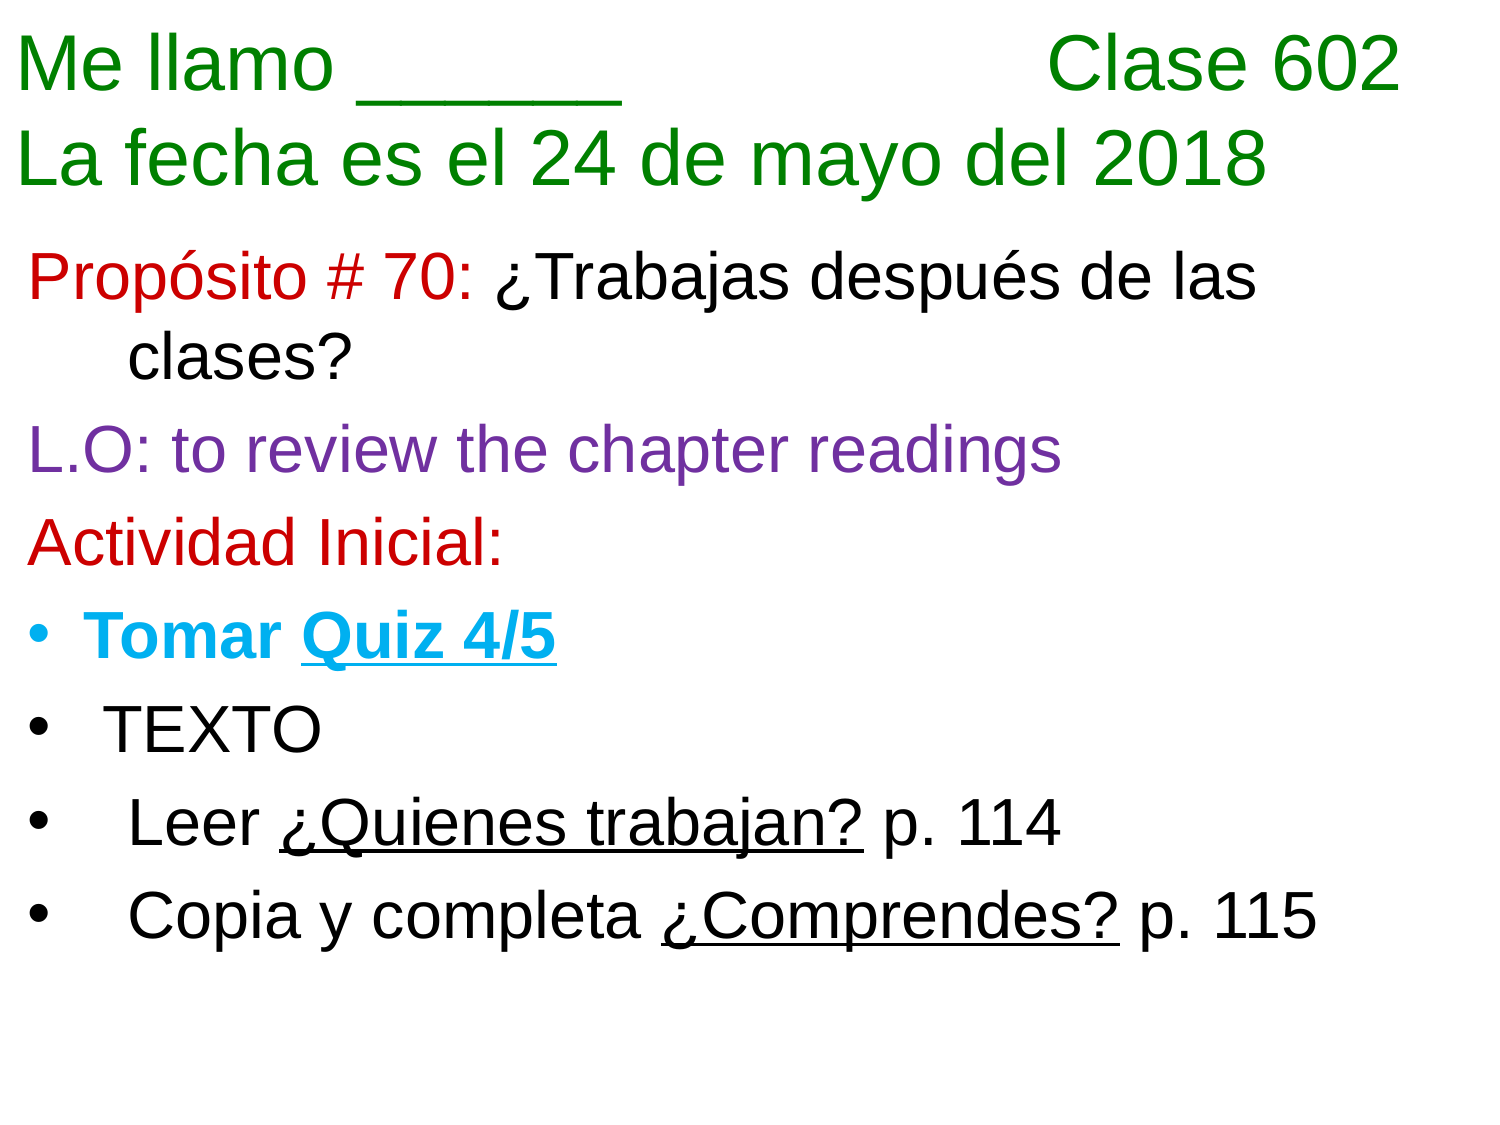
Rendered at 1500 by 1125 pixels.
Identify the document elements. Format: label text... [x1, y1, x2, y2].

list Propósito # 70: ¿Trabajas después de las clases? L.O: to review the chapter readings Actividad Inicial: Tomar Quiz 4/5 TEXTO Leer ¿Quienes trabajan? p. 114 Copia y completa ¿Comprendes? p. 115 [12, 224, 1463, 1088]
title Me llamo ______ Clase 602 La fecha es el 24 de mayo del 2018 [0, 12, 1500, 200]
